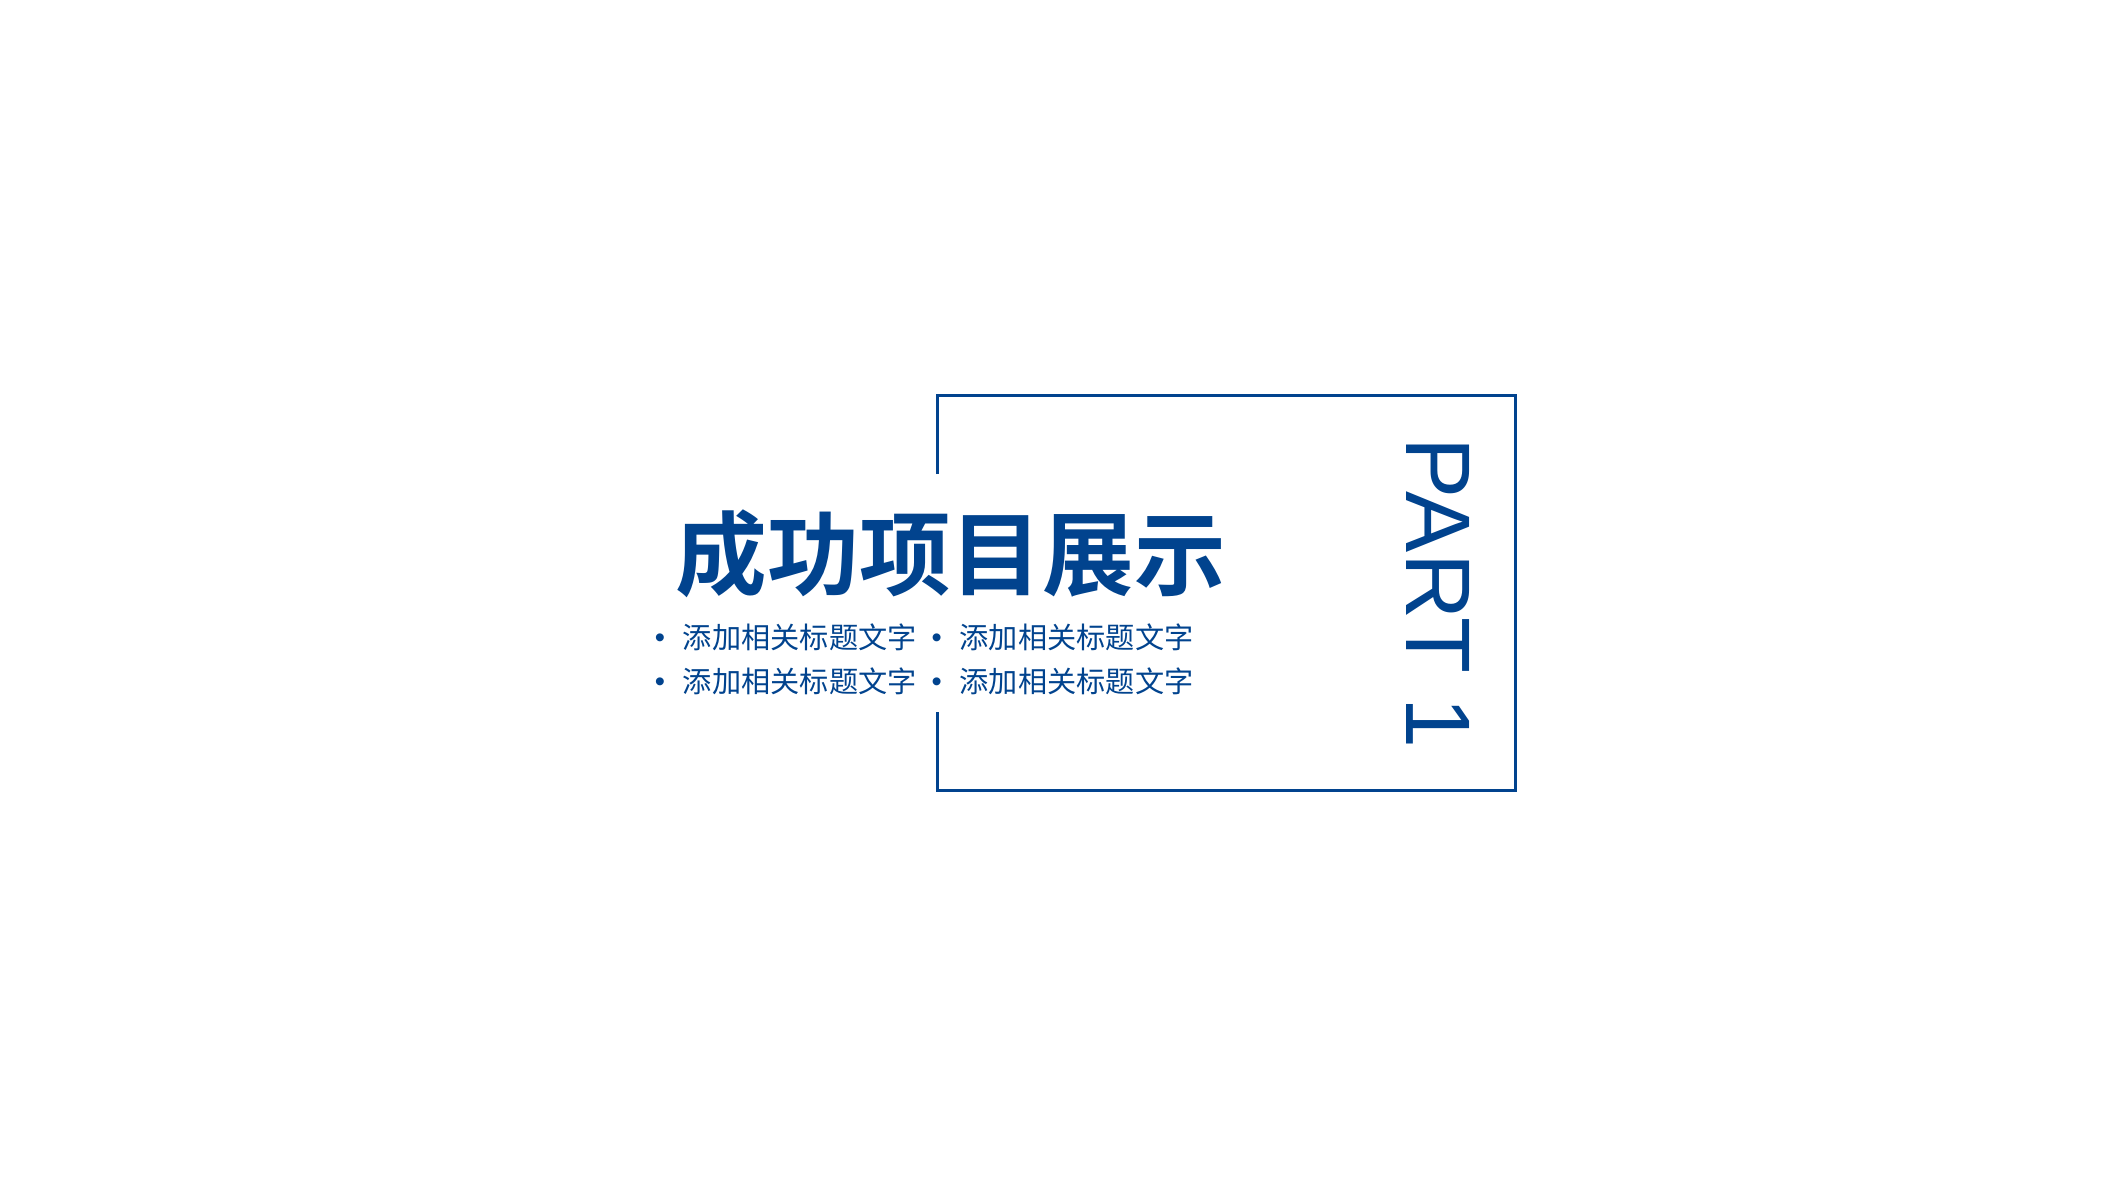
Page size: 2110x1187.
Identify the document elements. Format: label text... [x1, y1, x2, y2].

text_box 添加相关标题文字 [931, 663, 1194, 699]
text_box 添加相关标题文字 [931, 619, 1194, 655]
text_box 添加相关标题文字 [654, 663, 918, 699]
text_box PART 1 [1395, 418, 1490, 768]
text_box [936, 395, 1517, 792]
text_box 成功项目展示 [675, 496, 1327, 607]
text_box 添加相关标题文字 [654, 619, 918, 655]
